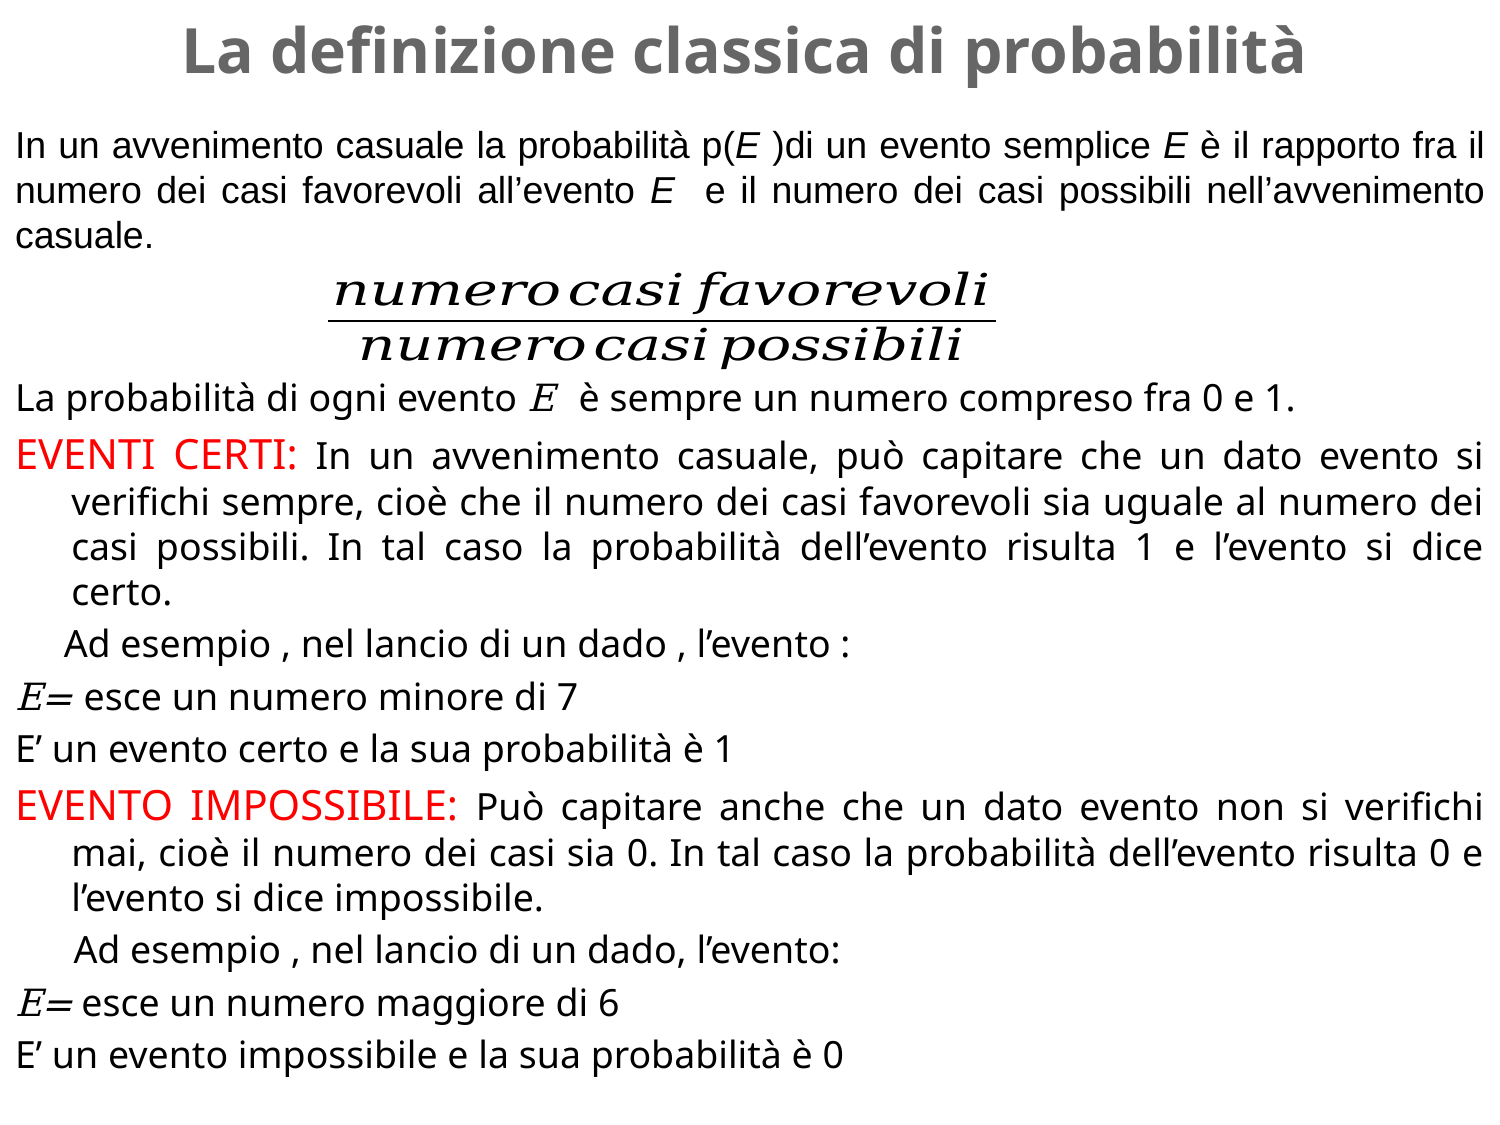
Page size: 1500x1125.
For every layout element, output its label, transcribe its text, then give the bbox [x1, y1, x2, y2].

list In un avvenimento casuale la probabilità p(E )di un evento semplice E è il rapporto fra il numero dei casi favorevoli all’evento E e il numero dei casi possibili nell’avvenimento casuale. La probabilità di ogni evento E è sempre un numero compreso fra 0 e 1. EVENTI CERTI: In un avvenimento casuale, può capitare che un dato evento si verifichi sempre, cioè che il numero dei casi favorevoli sia uguale al numero dei casi possibili. In tal caso la probabilità dell’evento risulta 1 e l’evento si dice certo. Ad esempio , nel lancio di un dado , l’evento : E= esce un numero minore di 7 E’ un evento certo e la sua probabilità è 1 EVENTO IMPOSSIBILE: Può capitare anche che un dato evento non si verifichi mai, cioè il numero dei casi sia 0. In tal caso la probabilità dell’evento risulta 0 e l’evento si dice impossibile. Ad esempio , nel lancio di un dado, l’evento: E= esce un numero maggiore di 6 E’ un evento impossibile e la sua probabilità è 0 [0, 113, 1500, 1125]
title La definizione classica di probabilità [2, 0, 1500, 113]
